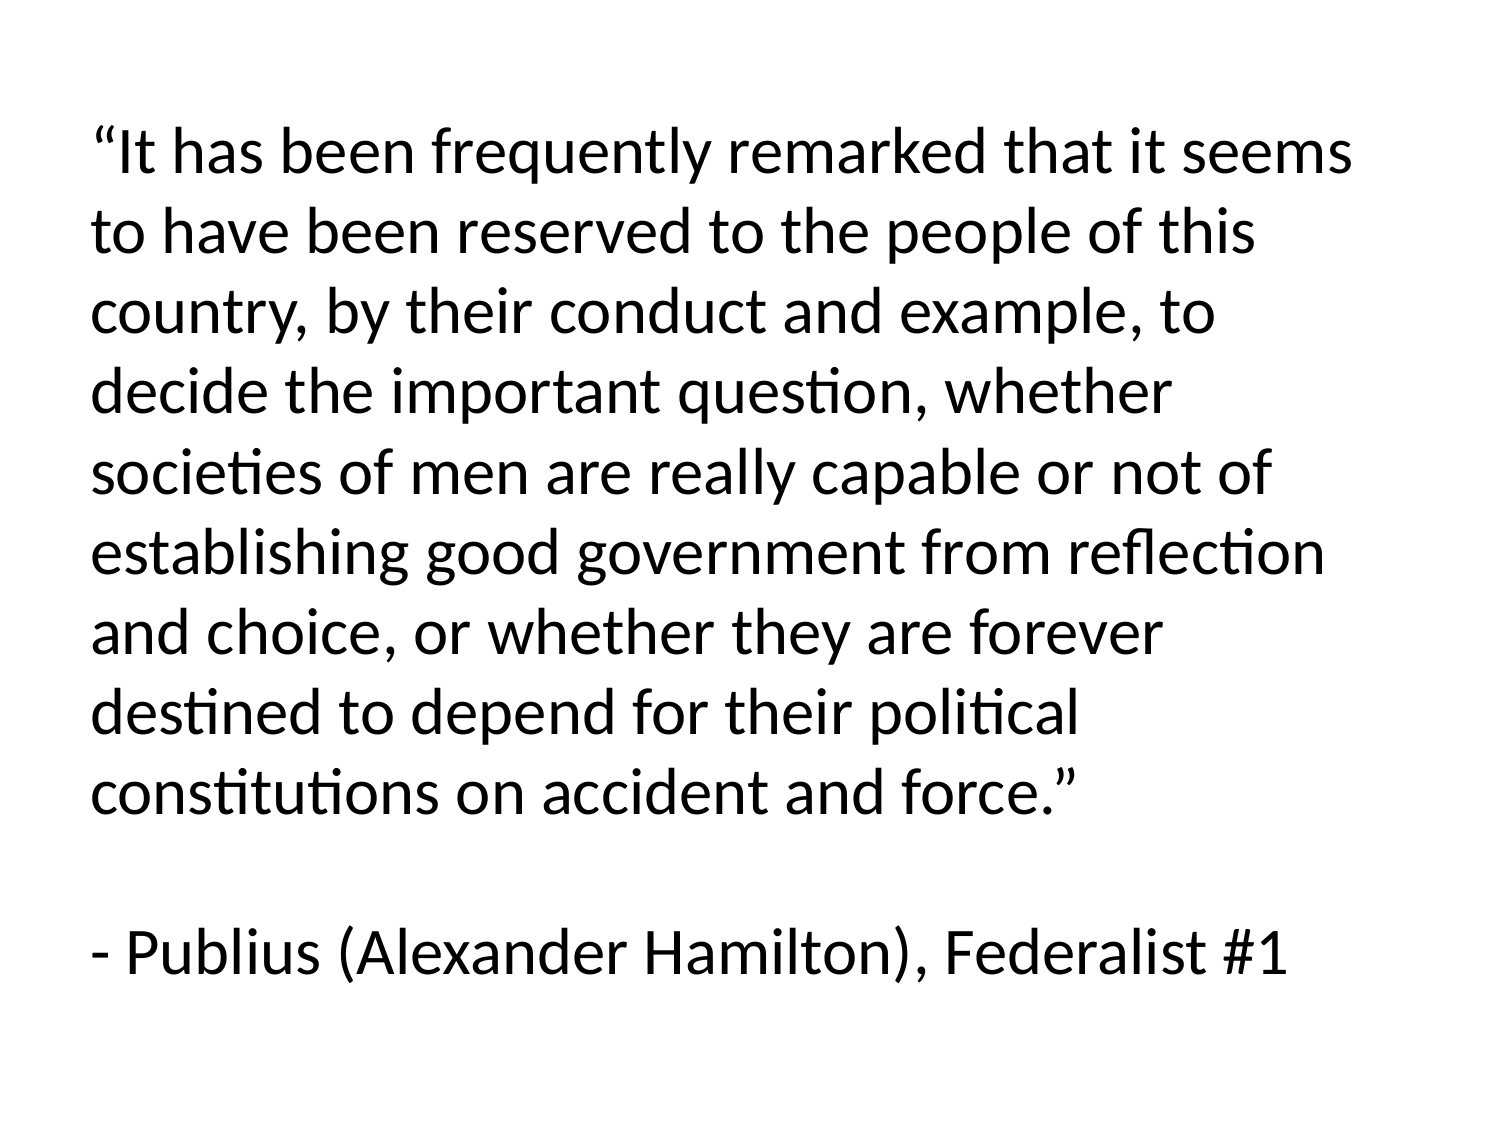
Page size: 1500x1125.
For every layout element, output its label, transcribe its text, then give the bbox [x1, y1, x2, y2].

title “It has been frequently remarked that it seems to have been reserved to the people of this country, by their conduct and example, to decide the important question, whether societies of men are really capable or not of establishing good government from reflection and choice, or whether they are forever destined to depend for their political constitutions on accident and force.” - Publius (Alexander Hamilton), Federalist #1 [74, 44, 1426, 1051]
